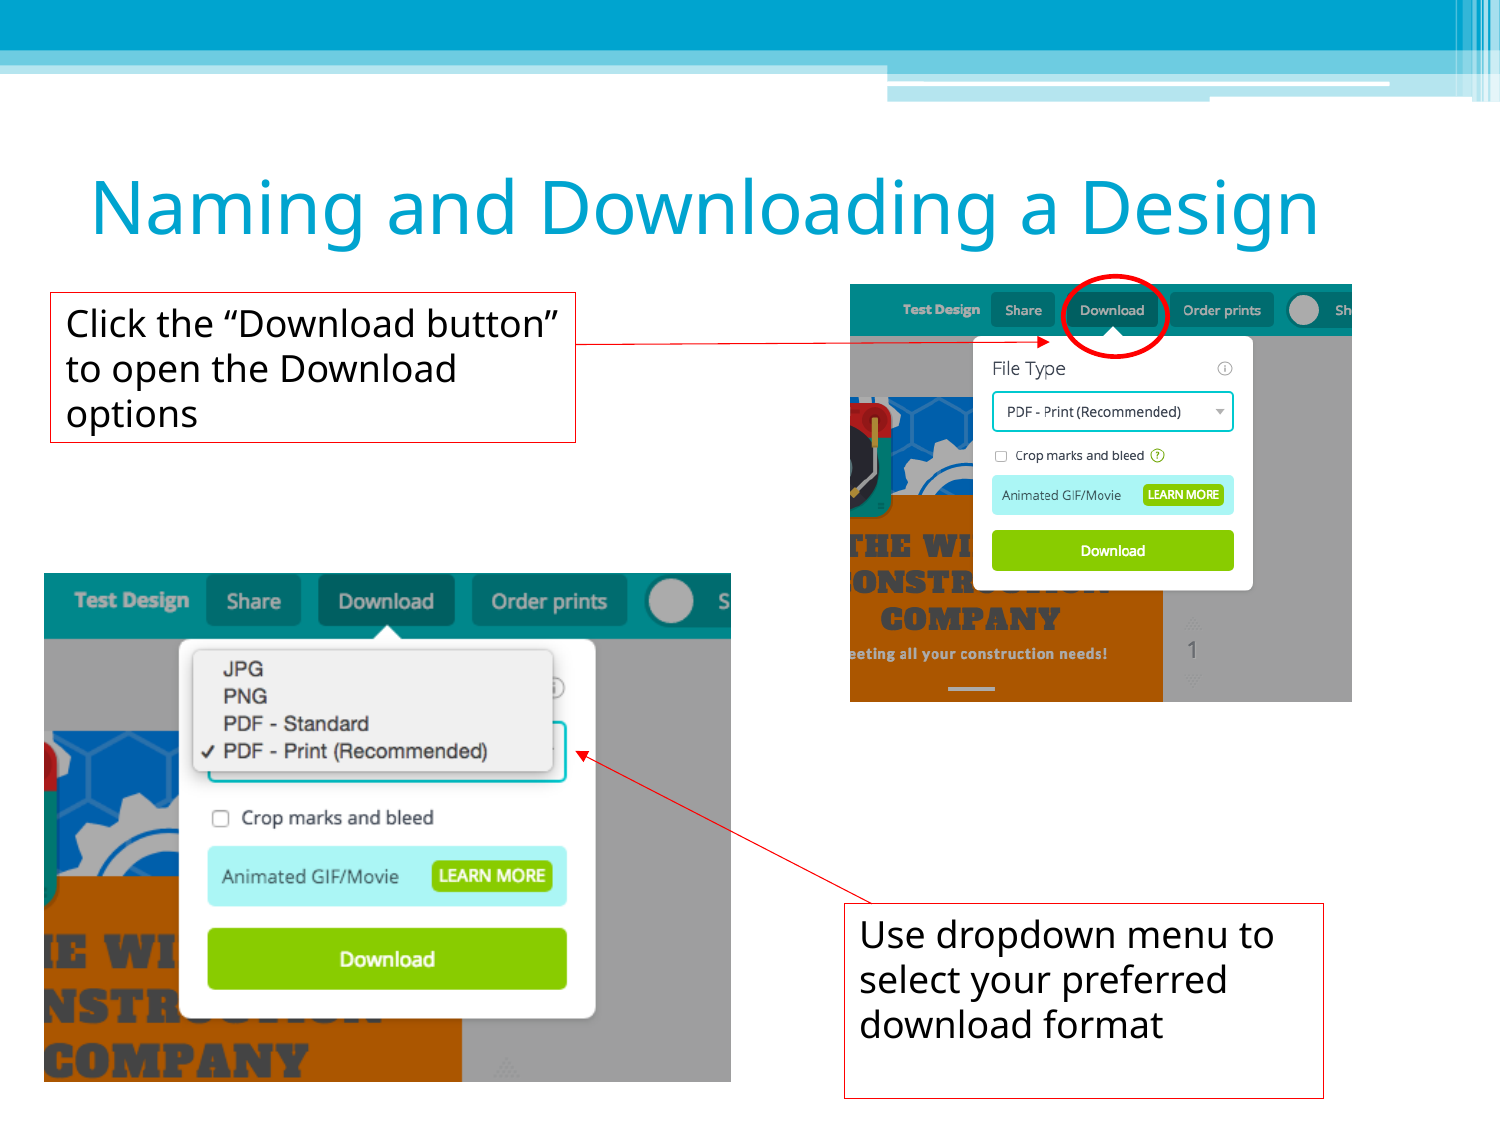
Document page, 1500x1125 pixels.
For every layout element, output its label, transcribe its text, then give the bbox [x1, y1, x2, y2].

title Naming and Downloading a Design [75, 117, 1425, 293]
text_box [1082, 275, 1149, 284]
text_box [575, 750, 872, 904]
text_box Click the “Download button” to open the Download options [50, 292, 576, 443]
picture [44, 573, 731, 1082]
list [850, 284, 1352, 702]
text_box Use dropdown menu to select your preferred download format [844, 903, 1324, 1099]
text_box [575, 341, 1050, 345]
